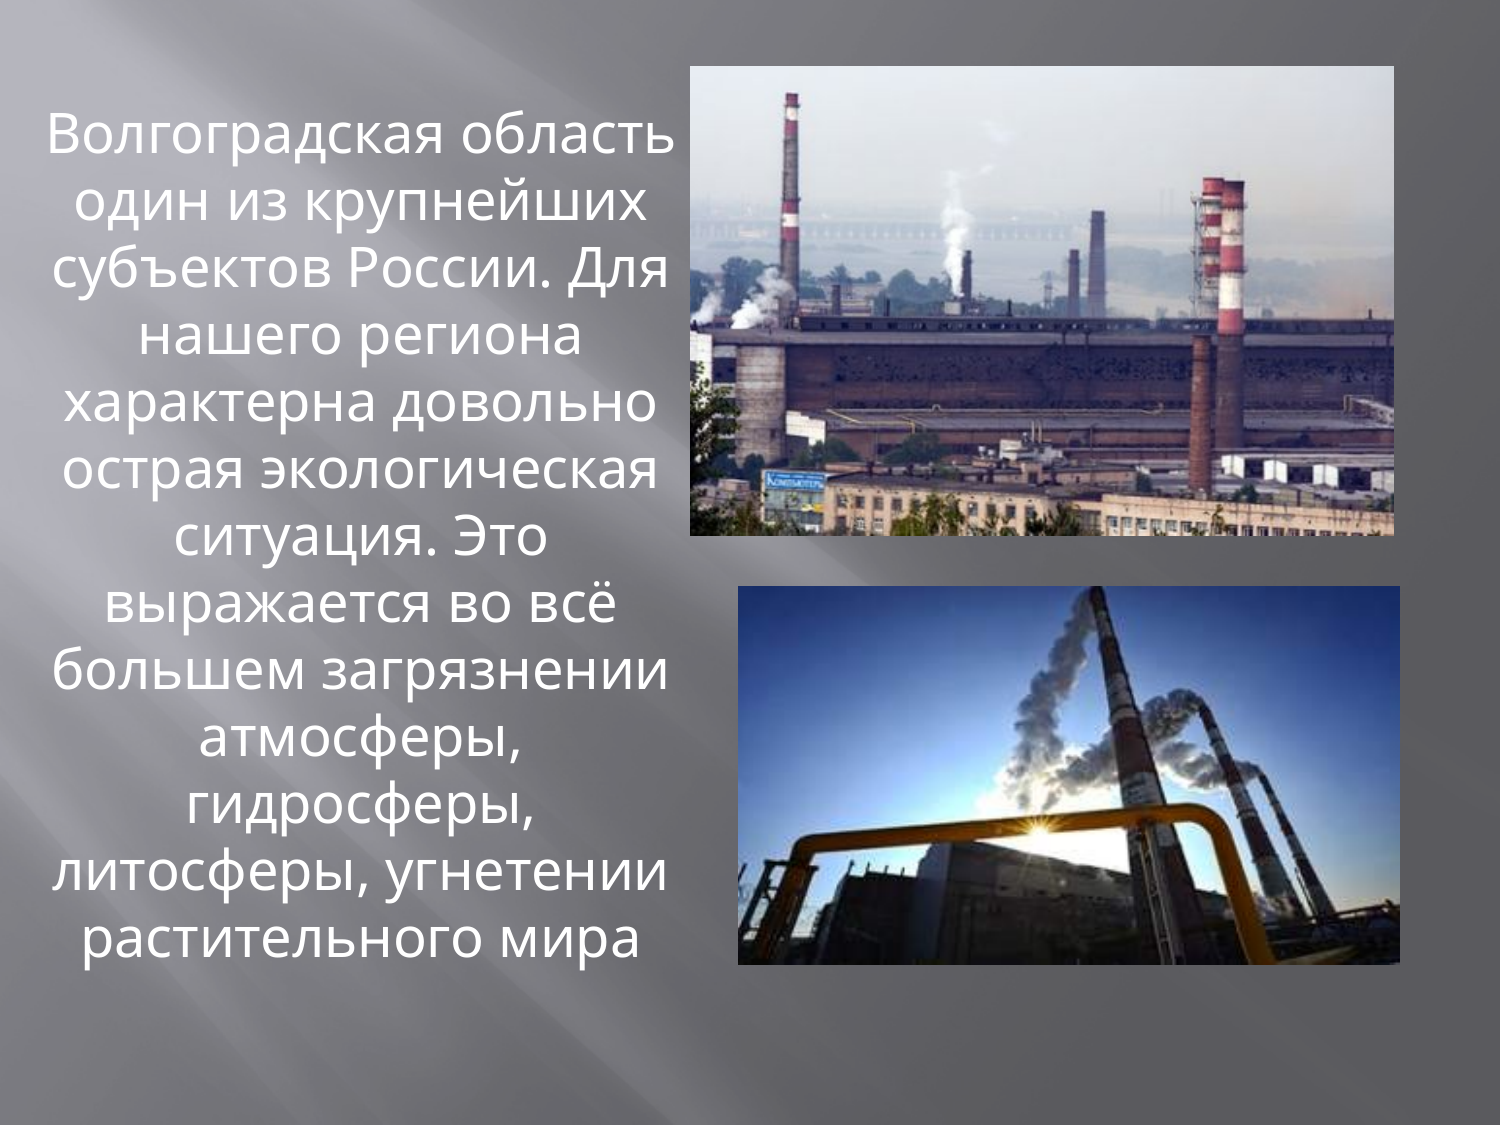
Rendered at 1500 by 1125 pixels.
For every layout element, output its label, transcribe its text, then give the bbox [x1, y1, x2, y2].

picture [737, 585, 1400, 965]
picture [690, 66, 1395, 536]
text_box Волгоградская область один из крупнейших субъектов России. Для нашего региона характерна довольно острая экологическая ситуация. Это выражается во всё большем загрязнении атмосферы, гидросферы, литосферы, угнетении растительного мира [29, 89, 693, 1035]
